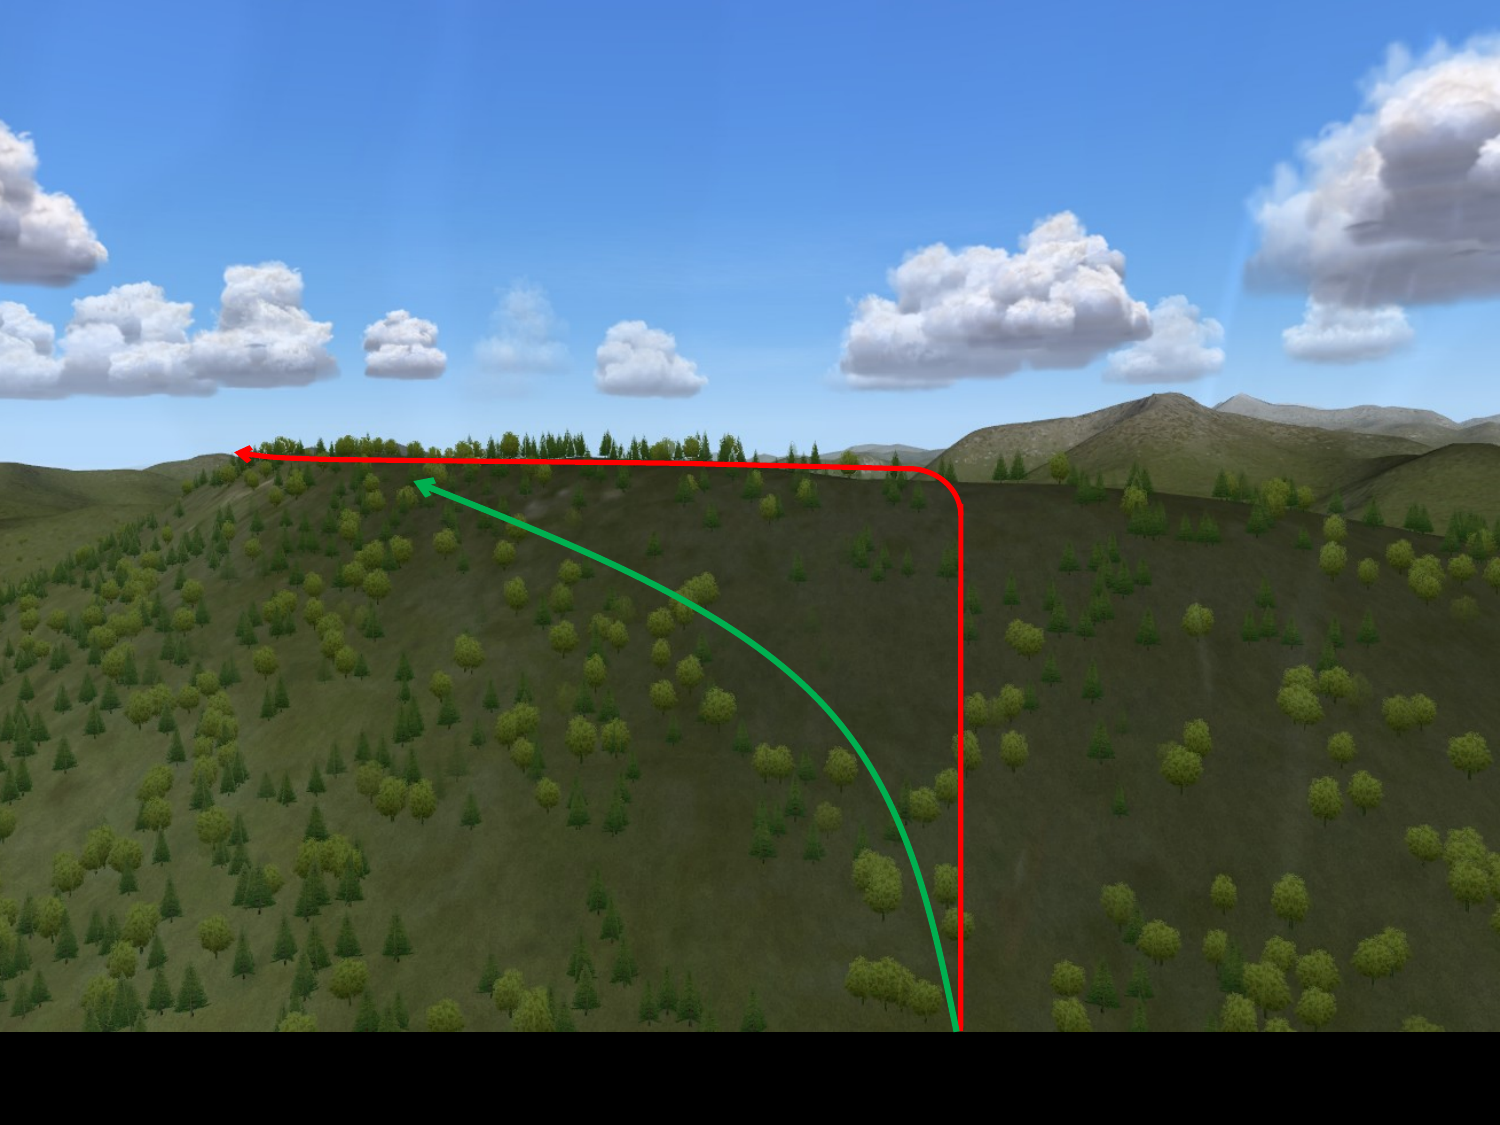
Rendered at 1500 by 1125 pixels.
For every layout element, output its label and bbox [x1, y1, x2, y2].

text_box [233, 451, 962, 1032]
picture [0, 0, 1500, 1032]
